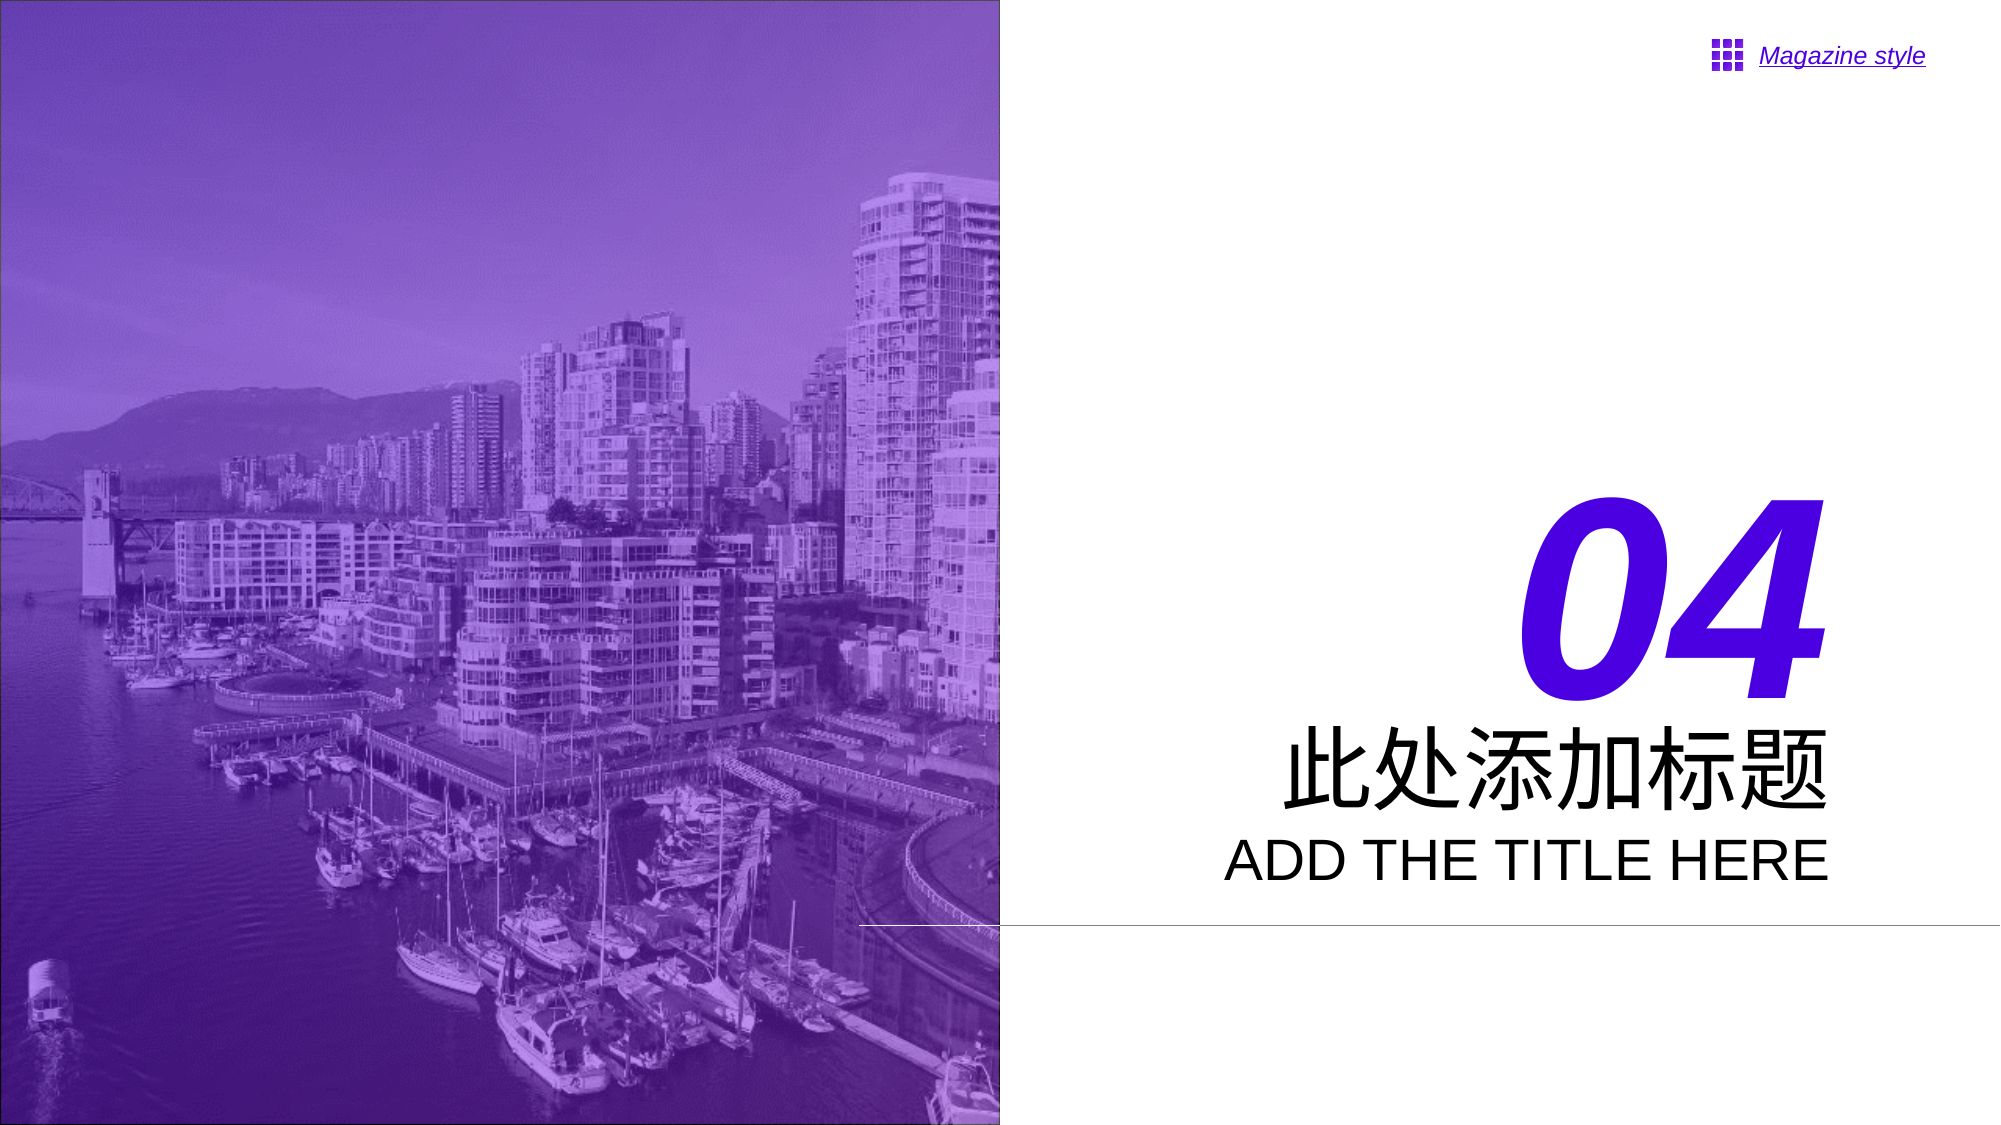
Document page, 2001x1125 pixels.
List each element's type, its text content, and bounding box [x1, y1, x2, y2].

text_box 04 [1365, 404, 1846, 764]
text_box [1711, 32, 1964, 78]
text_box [0, 0, 1000, 1125]
text_box 此处添加标题 ADD THE TITLE HERE [1158, 704, 1846, 900]
